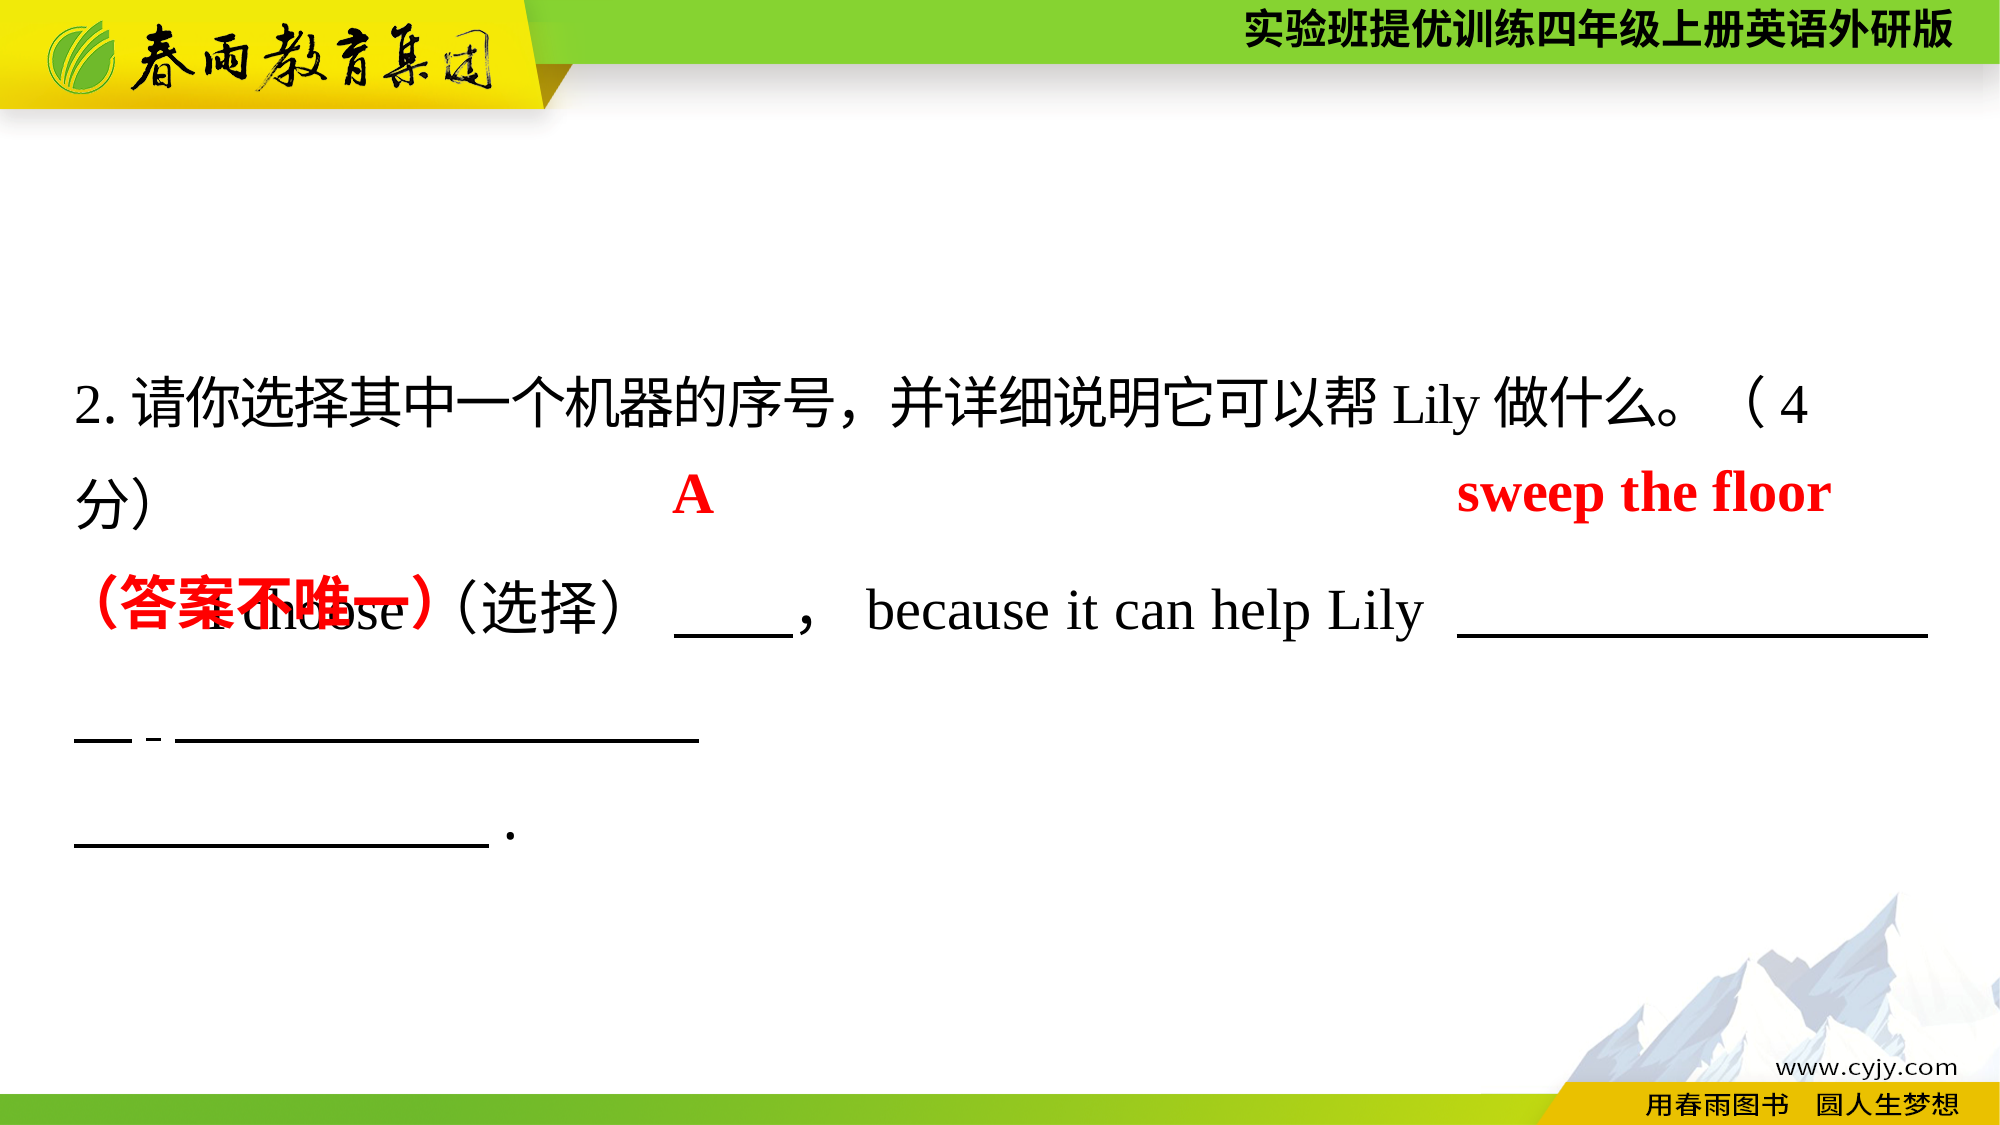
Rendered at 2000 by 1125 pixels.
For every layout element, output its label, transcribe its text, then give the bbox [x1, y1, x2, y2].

picture [0, 0, 2000, 1125]
text_box sweep the floor [1442, 411, 1848, 531]
list 2.请你选择其中一个机器的序号，并详细说明它可以帮Lily做什么。（4分） I choose（选择） ，because it can help Lily . . [59, 326, 1944, 656]
text_box （答案不唯一） [46, 523, 484, 644]
text_box A [657, 448, 730, 533]
